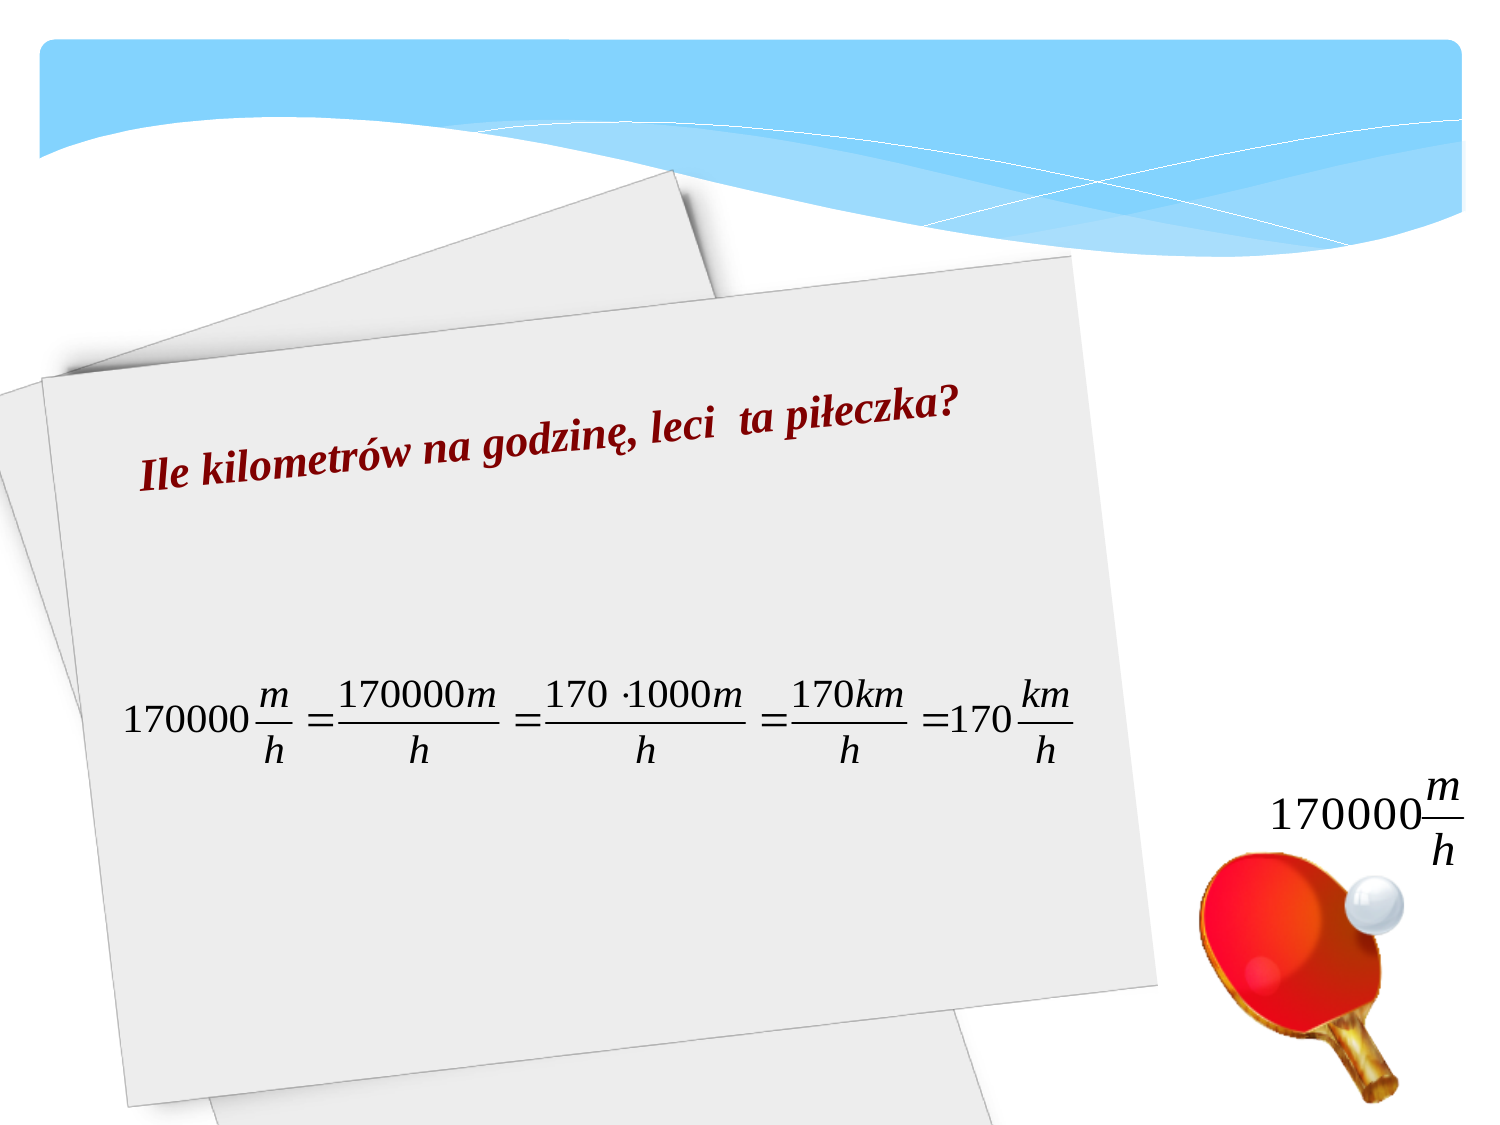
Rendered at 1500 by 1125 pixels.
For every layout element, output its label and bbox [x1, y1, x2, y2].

picture [1193, 826, 1475, 1109]
picture [0, 103, 1171, 1125]
text_box [1266, 756, 1475, 876]
text_box [119, 609, 1083, 773]
